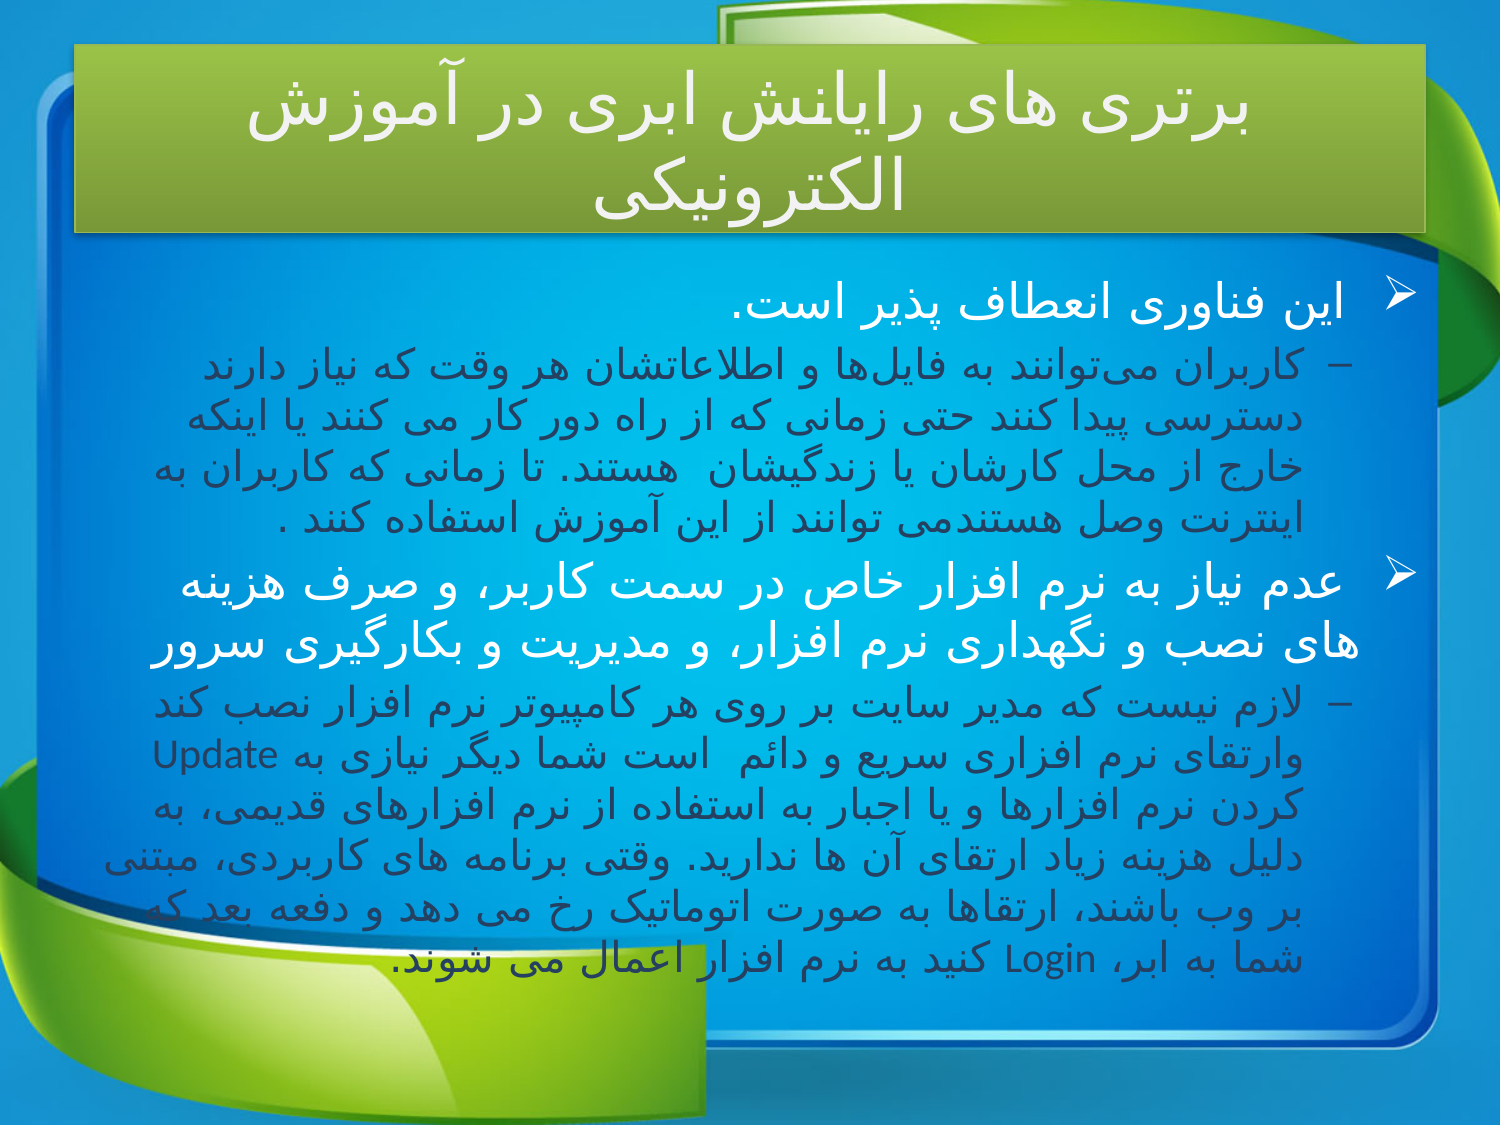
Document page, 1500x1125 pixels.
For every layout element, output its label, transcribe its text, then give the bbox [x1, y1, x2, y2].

list این فناوری انعطاف پذیر است. کاربران می‌توانند به فایل‌ها و اطلاعاتشان هر وقت که نیاز دارند دسترسی پیدا کنند حتی زمانی که از راه دور کار می کنند یا اینکه خارج از محل کارشان یا زندگیشان هستند. تا زمانی که کاربران به اینترنت وصل هستندمی توانند از این آموزش استفاده کنند . عدم نیاز به نرم افزار خاص در سمت کاربر، و صرف هزینه های نصب و نگهداری نرم افزار، و مدیریت و بکارگیری سرور لازم نیست که مدیر سایت بر روی هر کامپیوتر نرم افزار نصب کند وارتقای نرم افزاری سریع و دائم است شما دیگر نیازی به Update کردن نرم افزارها و یا اجبار به استفاده از نرم افزارهای قدیمی، به دلیل هزینه زیاد ارتقای آن ها ندارید. وقتی برنامه های کاربردی، مبتنی بر وب باشند، ارتقاها به صورت اتوماتیک رخ می دهد و دفعه بعد که شما به ابر، Login کنید به نرم افزار اعمال می شوند. [75, 262, 1425, 1005]
picture [0, 0, 1500, 1125]
title برتری های رایانش ابری در آموزش الکترونیکی [74, 44, 1426, 233]
